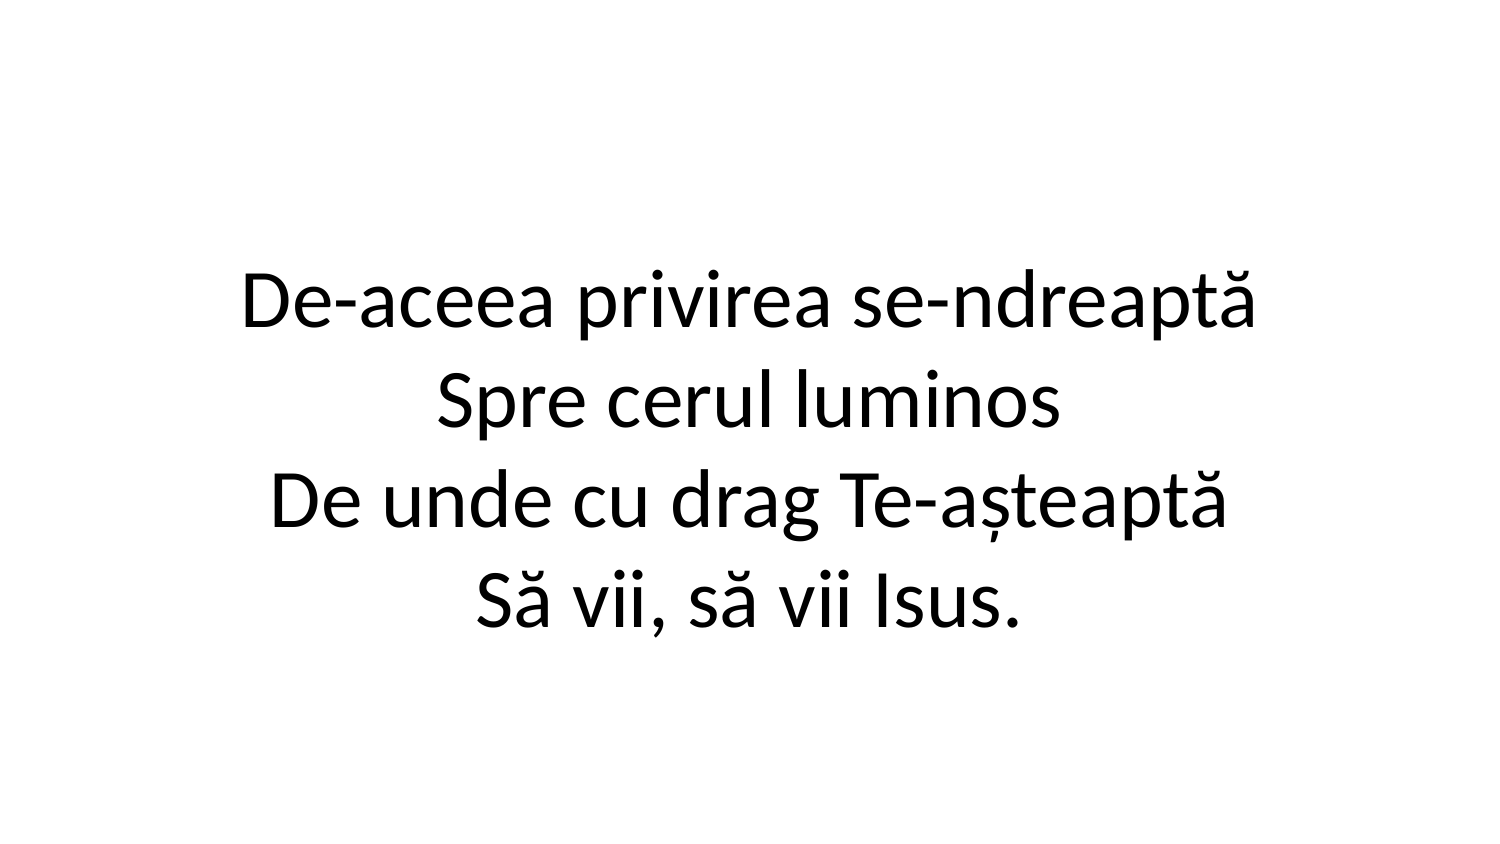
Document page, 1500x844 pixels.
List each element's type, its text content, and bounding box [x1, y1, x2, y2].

text_box De-aceea privirea se-ndreaptă Spre cerul luminos De unde cu drag Te-așteaptă Să vii, să vii Isus. [225, 192, 1274, 652]
